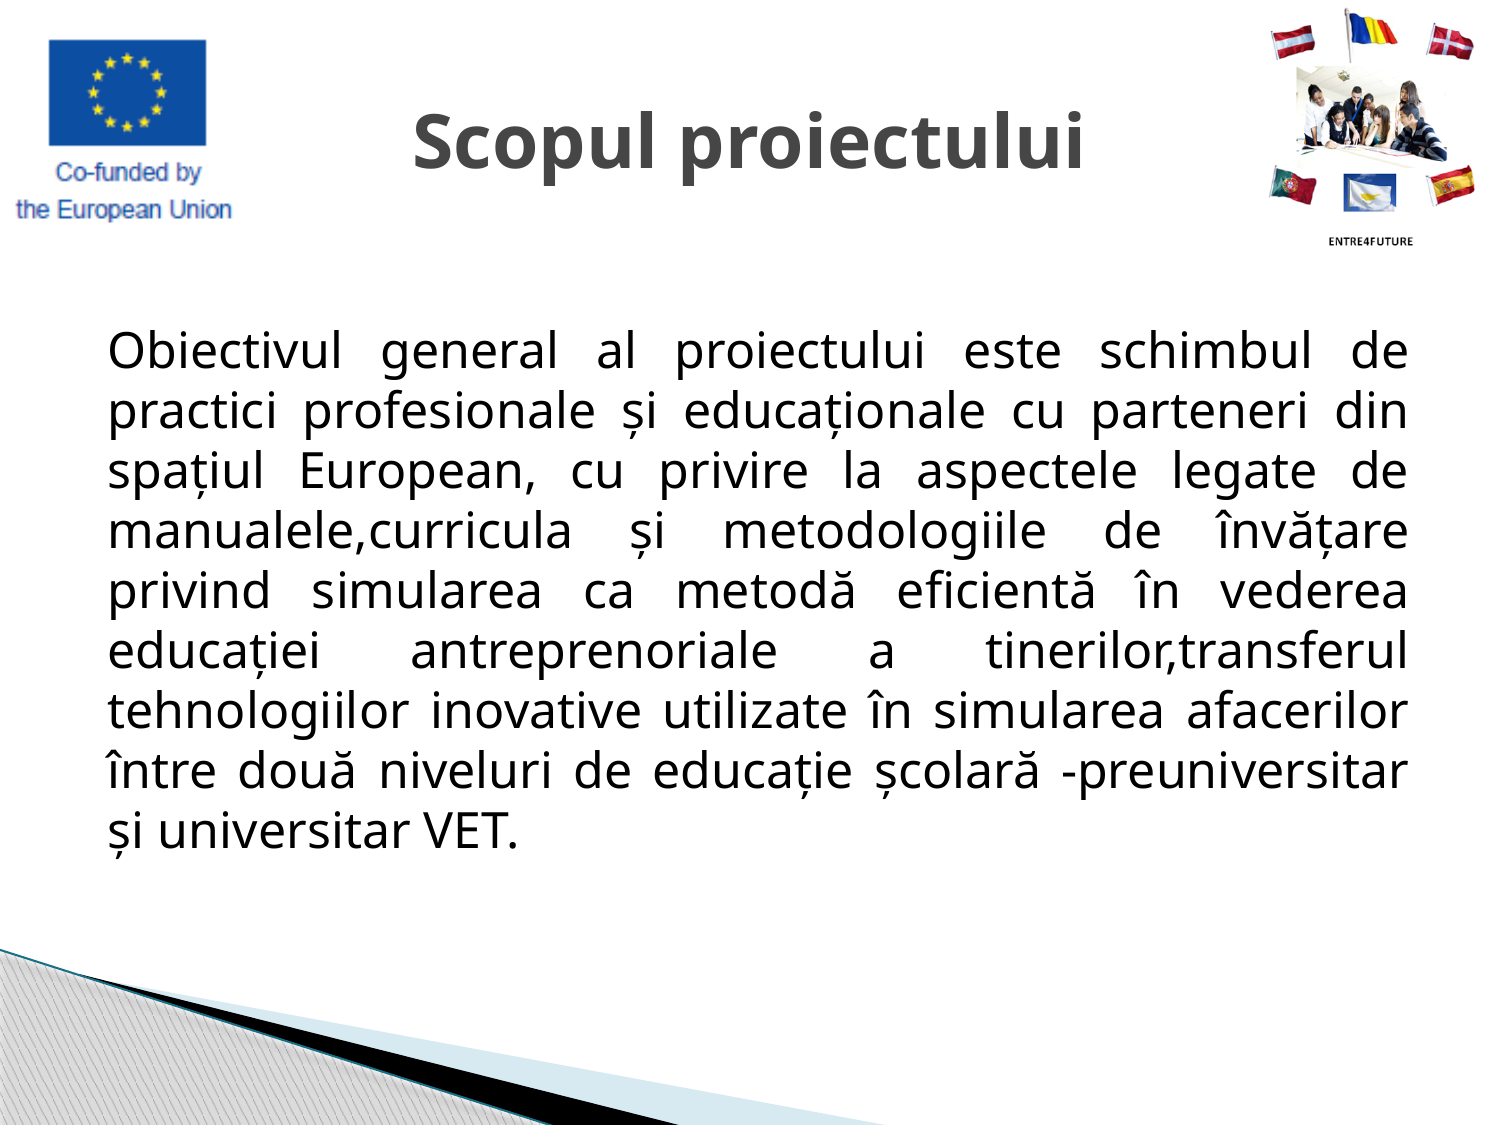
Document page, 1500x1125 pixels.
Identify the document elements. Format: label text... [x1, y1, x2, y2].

picture [1252, 0, 1500, 270]
title Scopul proiectului [258, 45, 1246, 233]
picture [0, 0, 253, 251]
list Obiectivul general al proiectului este schimbul de practici profesionale și educaționale cu parteneri din spațiul European, cu privire la aspectele legate de manualele,curricula și metodologiile de învățare privind simularea ca metodă eficientă în vederea educației antreprenoriale a tinerilor,transferul tehnologiilor inovative utilizate în simularea afacerilor între două niveluri de educație școlară -preuniversitar și universitar VET. [75, 243, 1425, 986]
